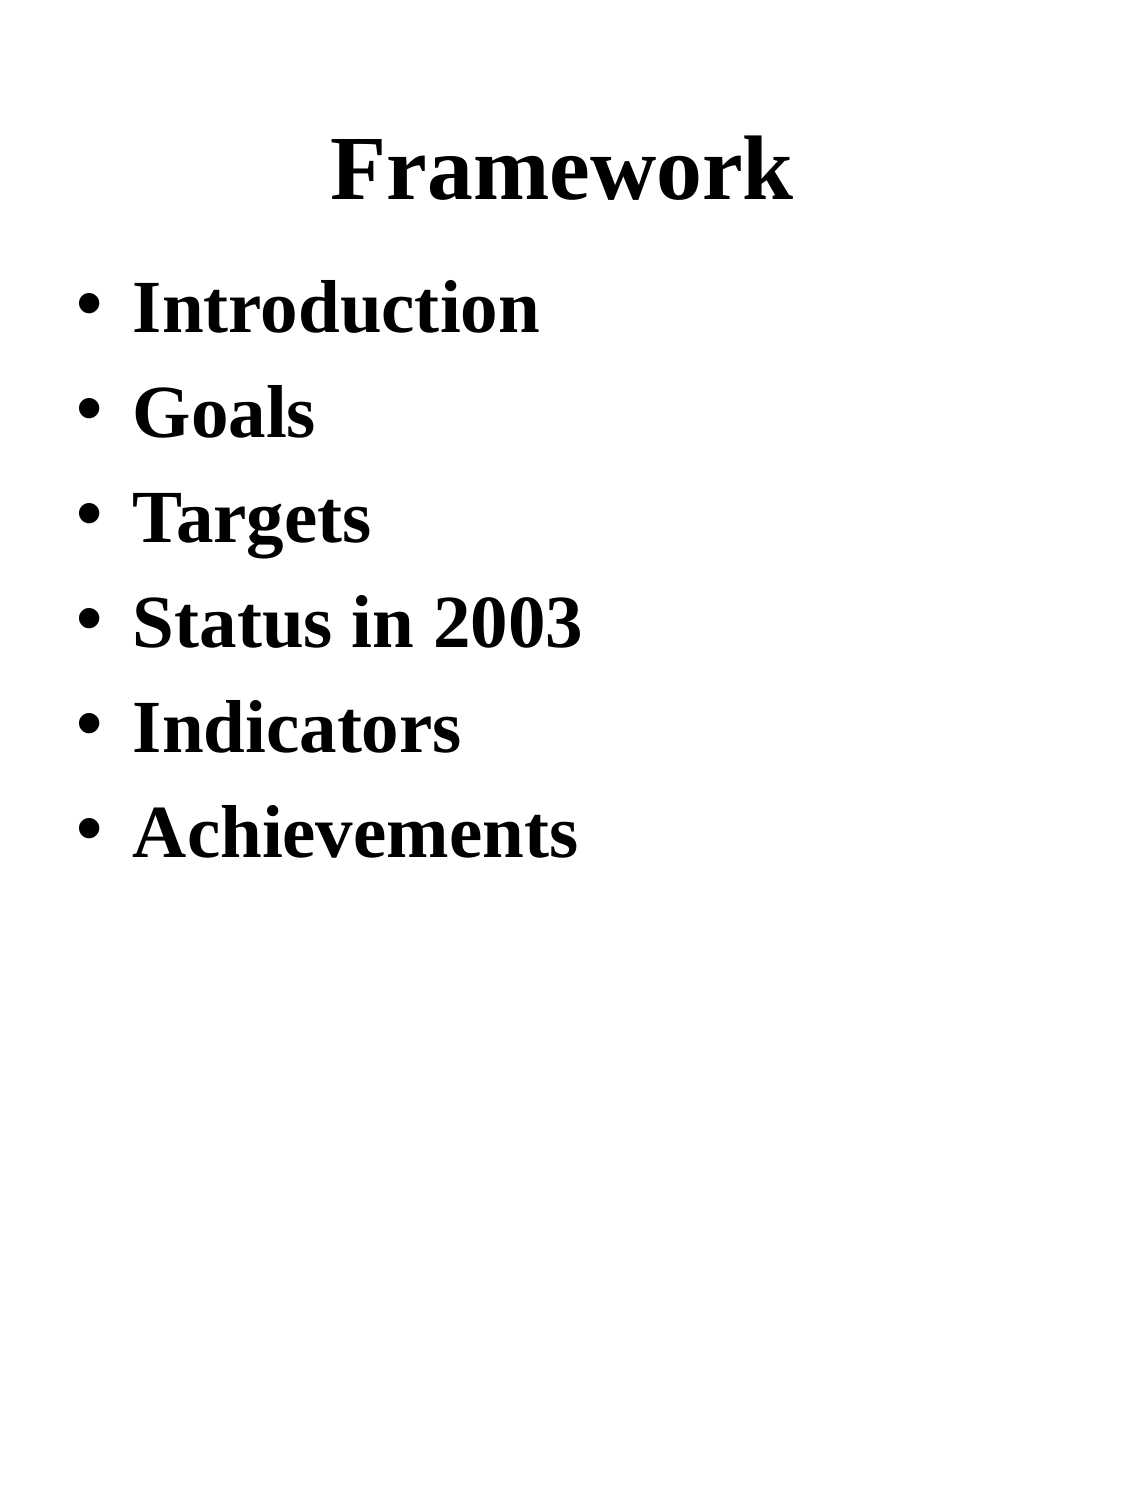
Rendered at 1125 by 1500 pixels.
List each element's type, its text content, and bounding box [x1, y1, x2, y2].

list Introduction Goals Targets Status in 2003 Indicators Achievements [61, 249, 1069, 1340]
title Framework [56, 60, 1069, 266]
